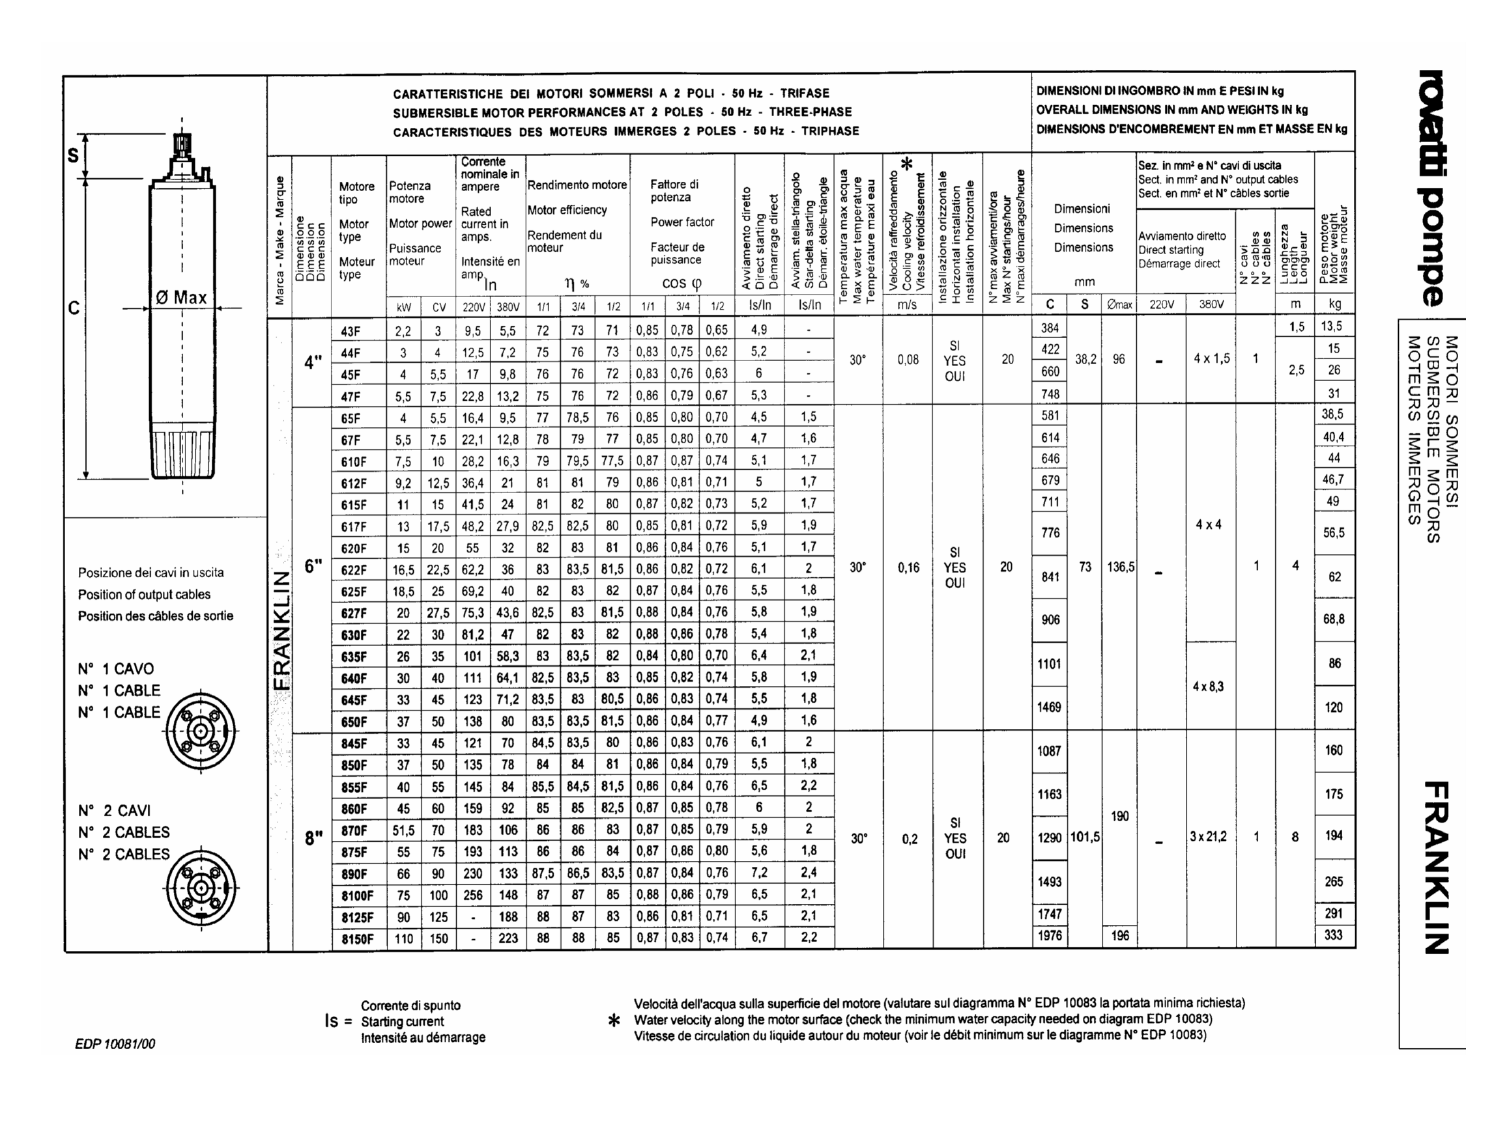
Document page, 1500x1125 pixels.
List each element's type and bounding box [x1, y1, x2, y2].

picture [40, 42, 1466, 1055]
